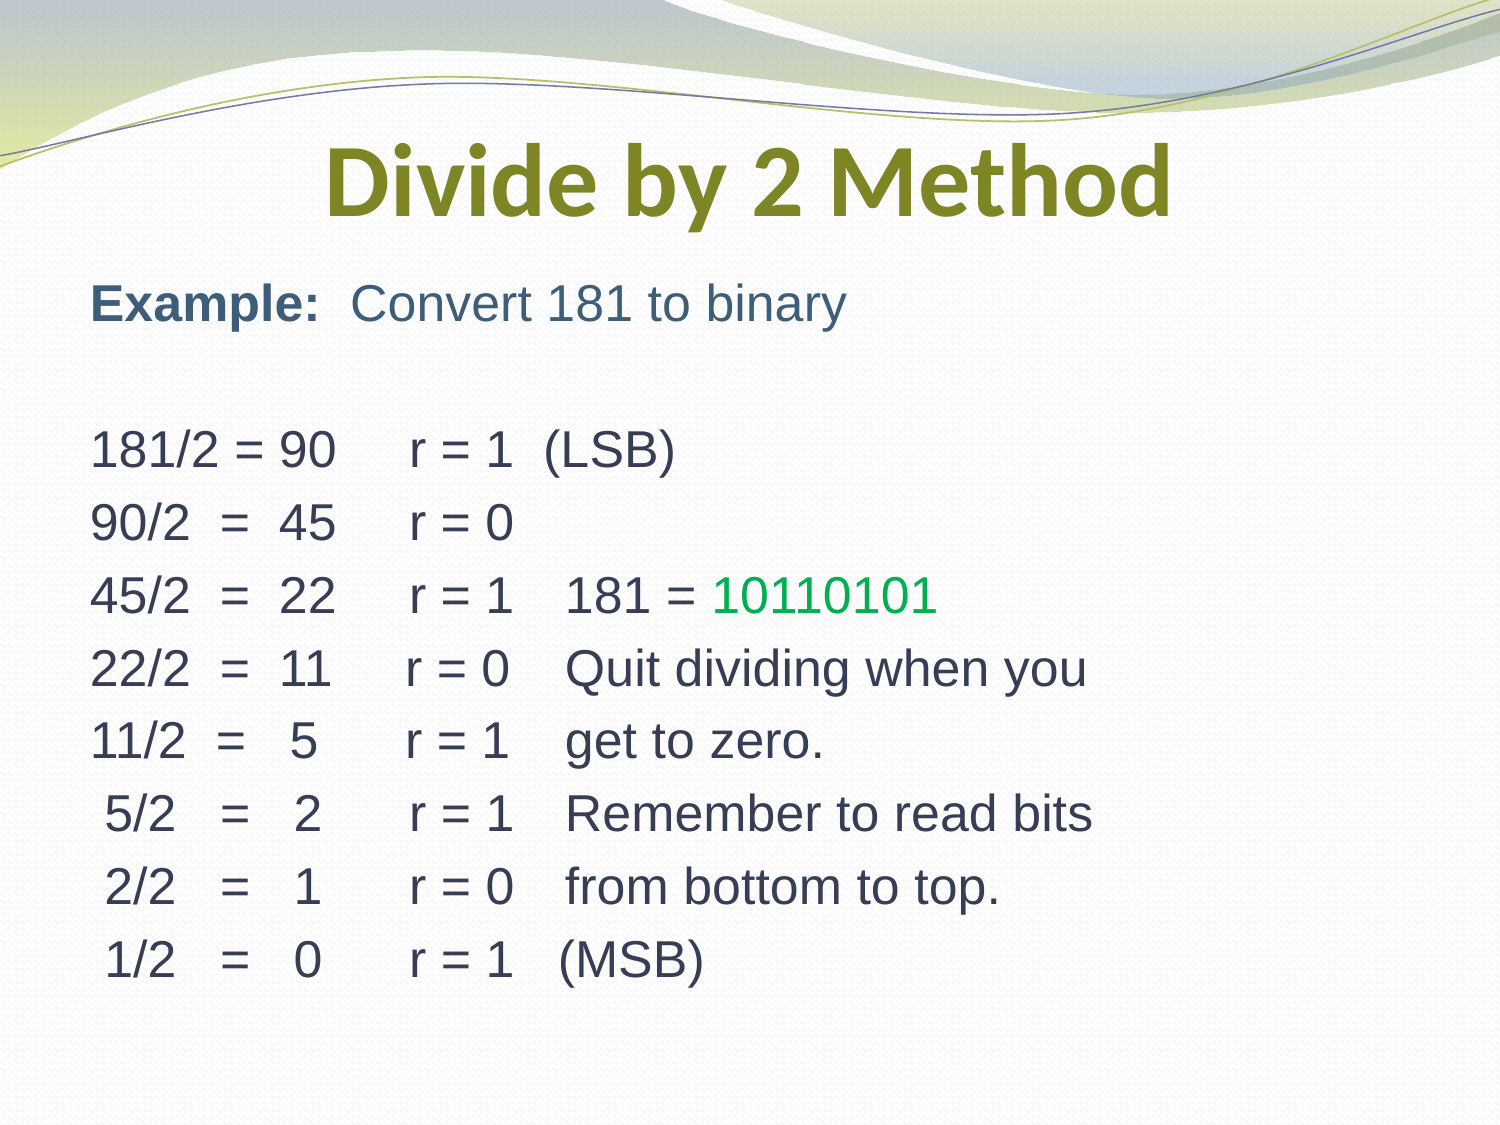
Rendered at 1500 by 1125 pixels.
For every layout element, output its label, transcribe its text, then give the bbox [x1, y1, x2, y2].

title Divide by 2 Method [75, 50, 1425, 238]
list Example: Convert 181 to binary 181/2 = 90 r = 1 (LSB) 90/2 = 45 r = 0 45/2 = 22 r = 1 181 = 10110101 22/2 = 11 r = 0 Quit dividing when you 11/2 = 5 r = 1 get to zero. 5/2 = 2 r = 1 Remember to read bits 2/2 = 1 r = 0 from bottom to top. 1/2 = 0 r = 1 (MSB) [75, 262, 1425, 1088]
